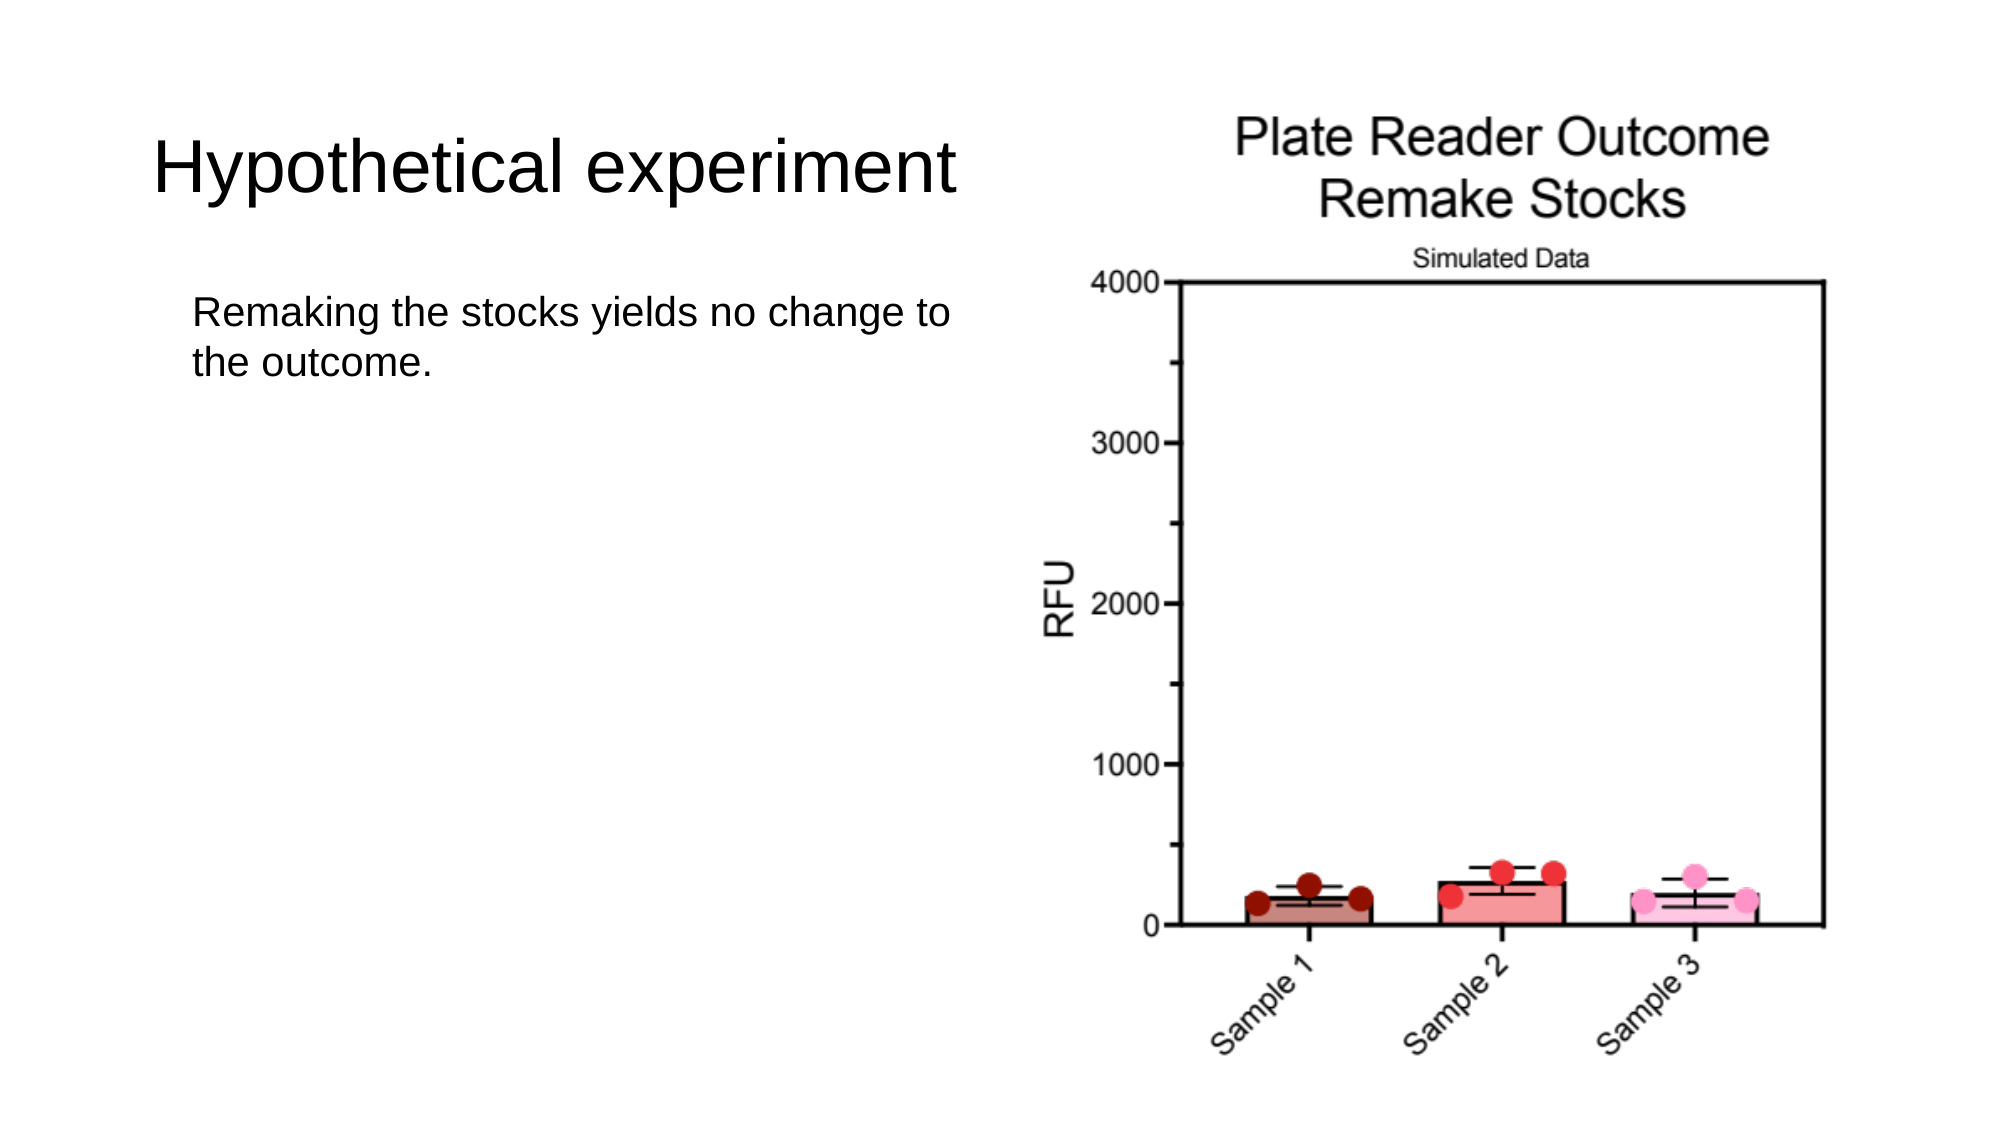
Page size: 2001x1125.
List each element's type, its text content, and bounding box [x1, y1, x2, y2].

title Hypothetical experiment [137, 59, 1863, 278]
text_box Remaking the stocks yields no change to the outcome. [177, 277, 1027, 393]
picture [1027, 94, 1841, 1066]
